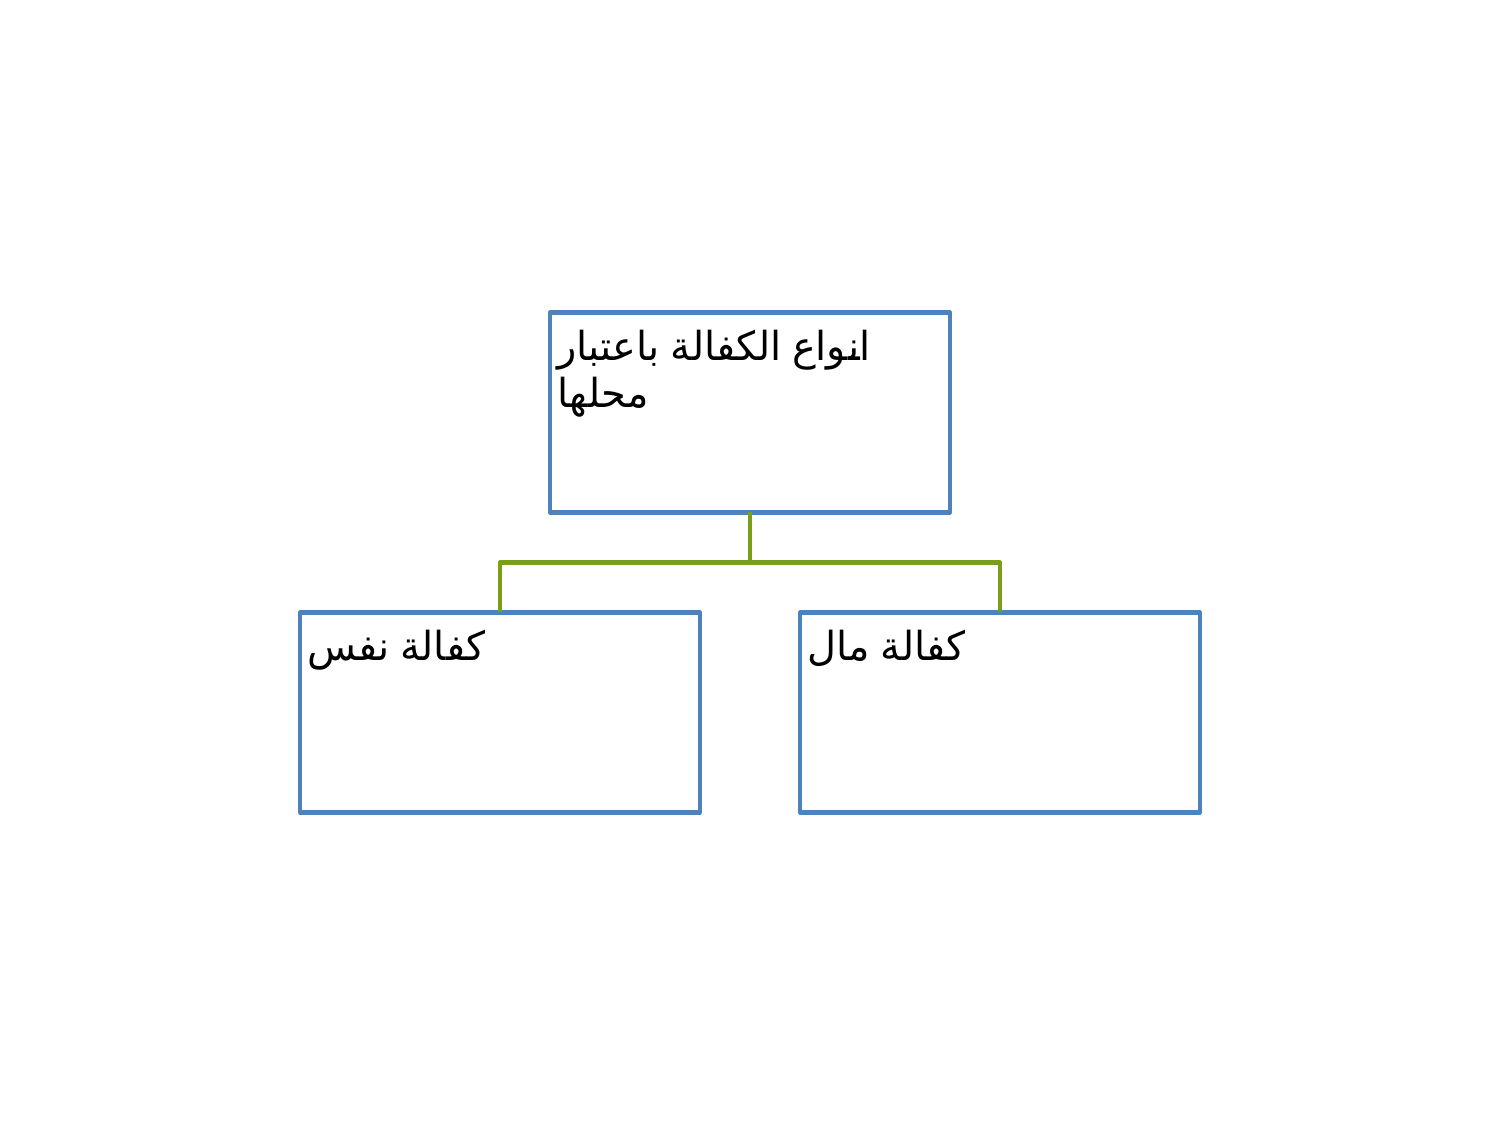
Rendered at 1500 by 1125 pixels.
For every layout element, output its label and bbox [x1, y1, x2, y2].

text_box [299, 312, 1201, 813]
